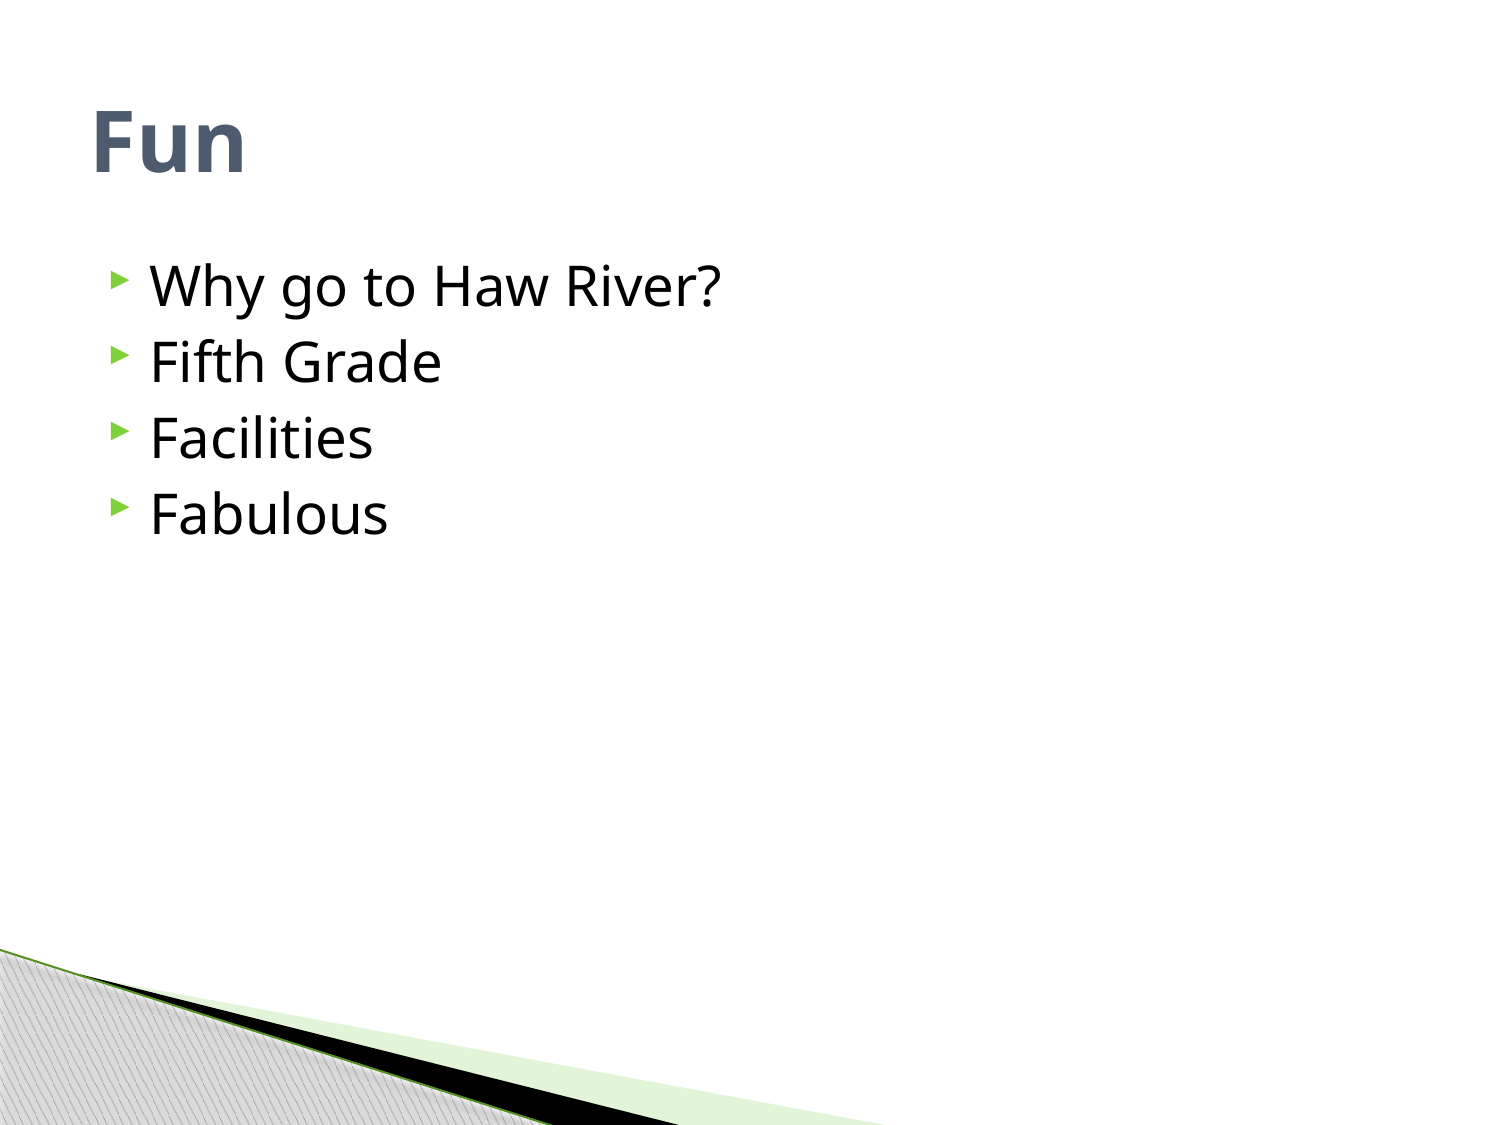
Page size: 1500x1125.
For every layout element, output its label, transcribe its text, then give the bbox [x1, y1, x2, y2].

title Fun [75, 45, 1425, 233]
list Why go to Haw River? Fifth Grade Facilities Fabulous [75, 243, 1425, 986]
